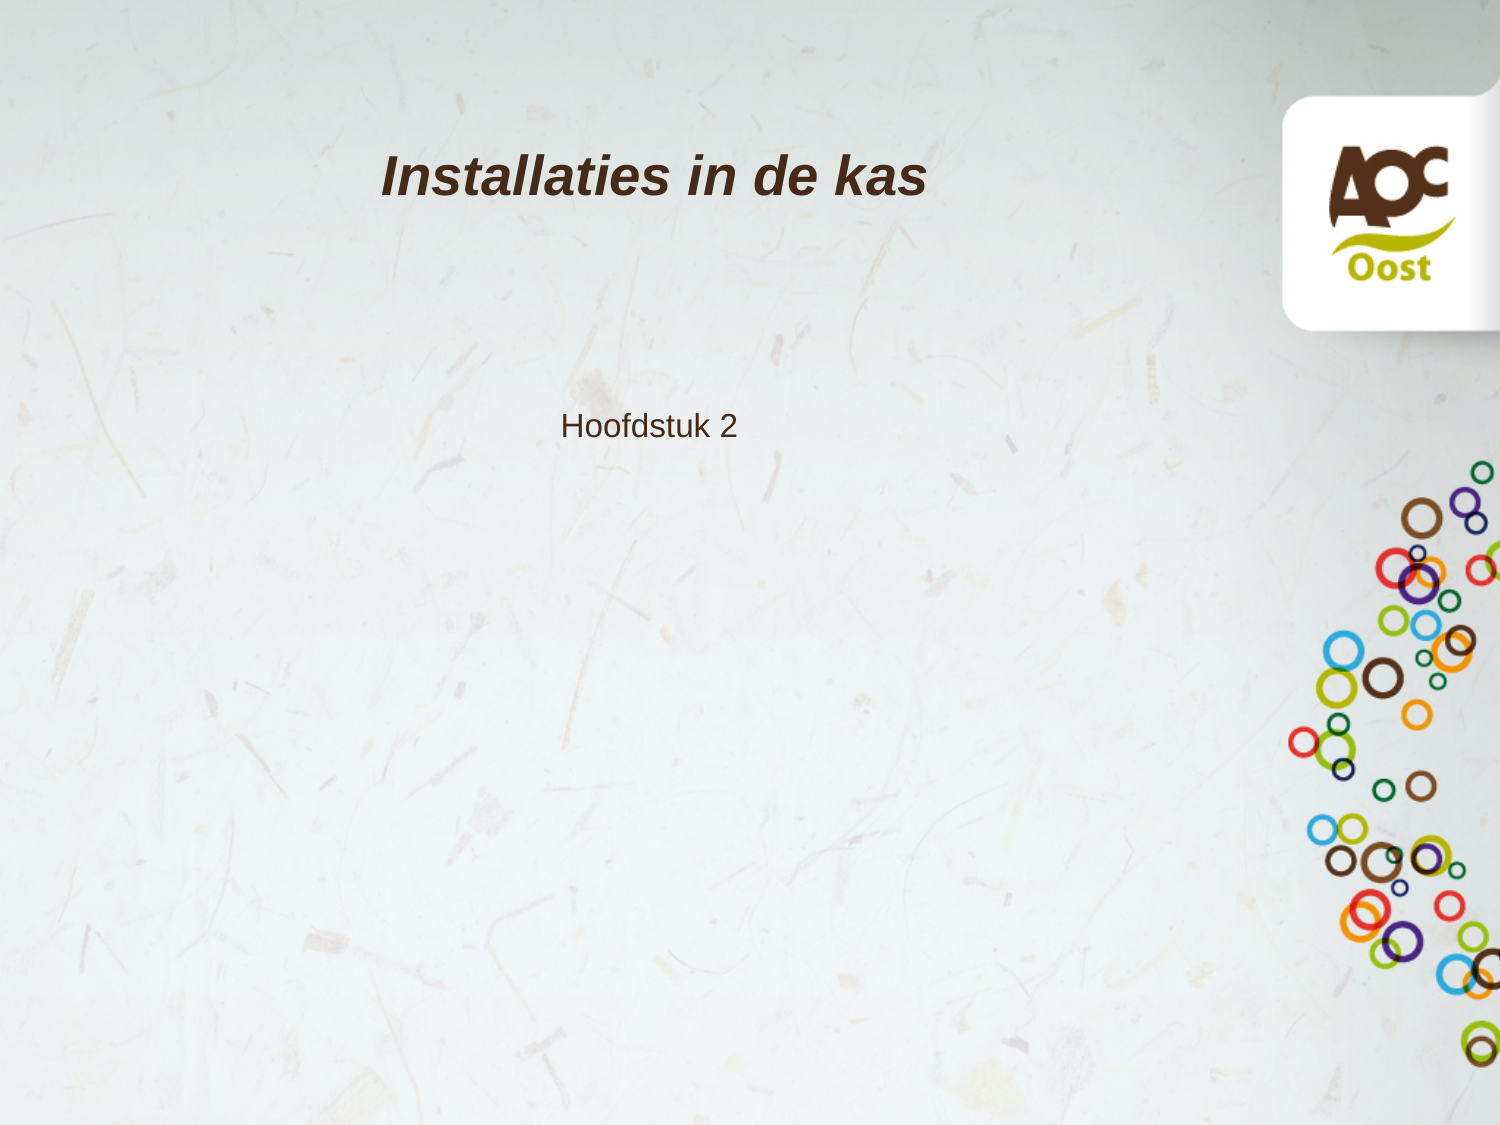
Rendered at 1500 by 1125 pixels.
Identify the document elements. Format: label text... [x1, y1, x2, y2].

title Installaties in de kas [112, 101, 1199, 244]
subtitle Hoofdstuk 2 [64, 349, 1235, 882]
picture [0, 0, 1500, 1125]
